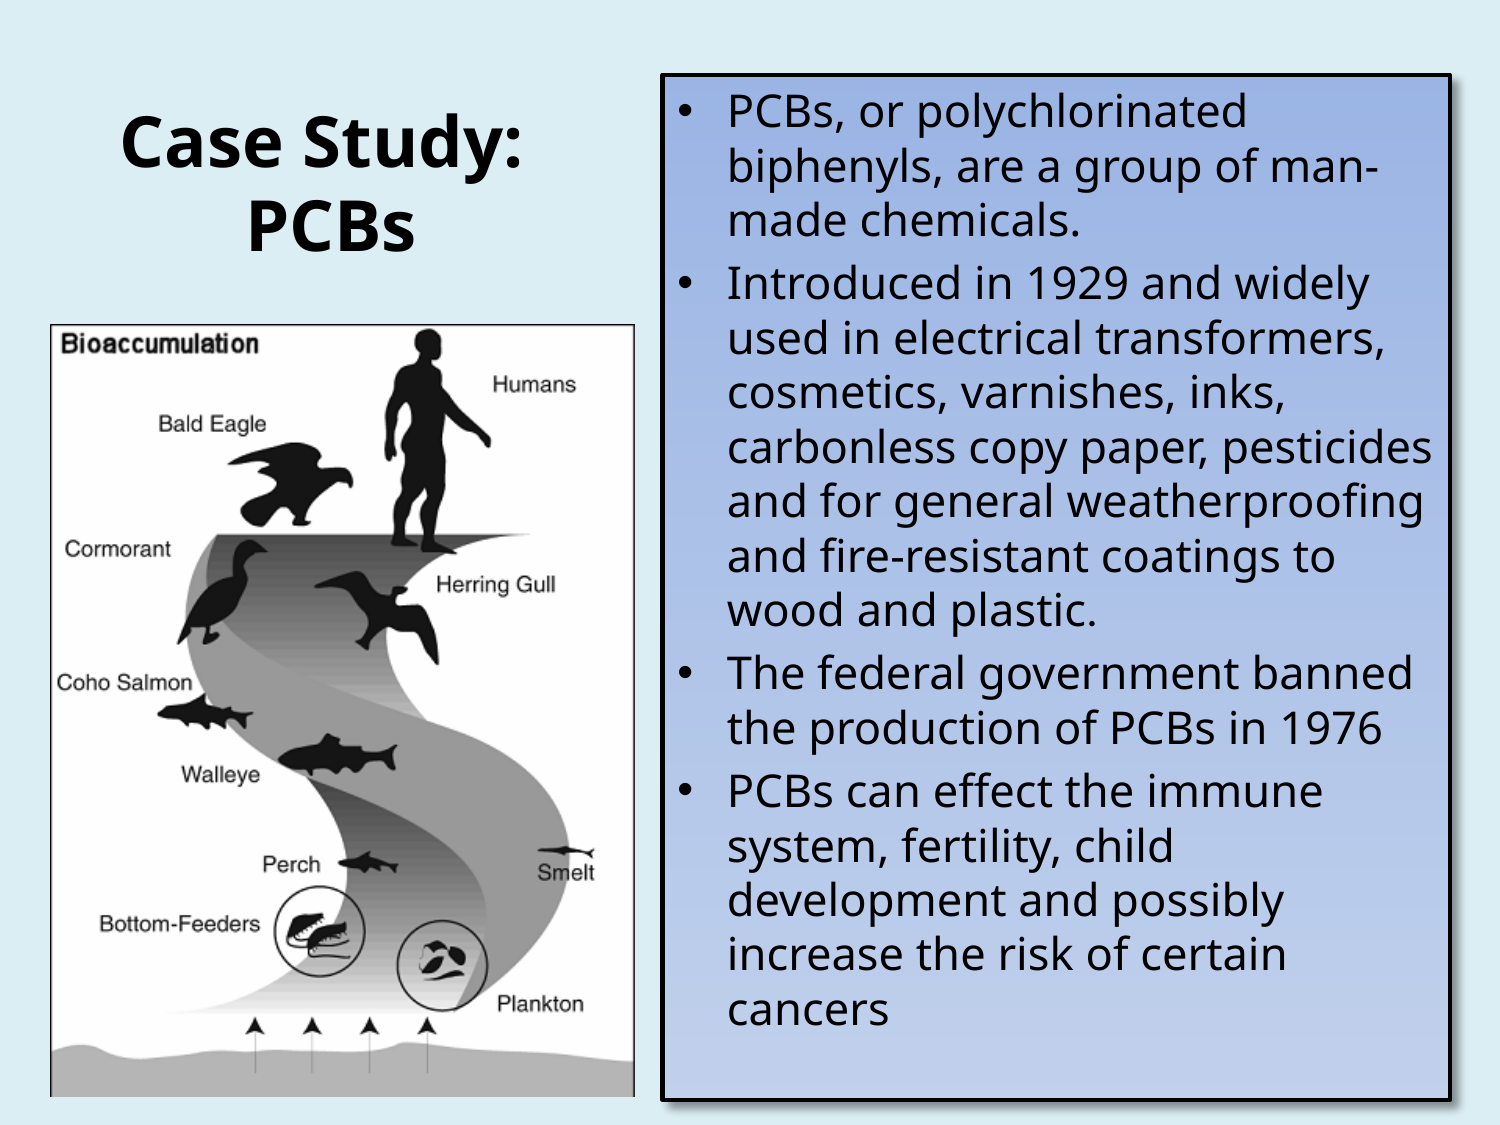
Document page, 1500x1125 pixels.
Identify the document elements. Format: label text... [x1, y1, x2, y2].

picture [49, 324, 635, 1097]
list PCBs, or polychlorinated biphenyls, are a group of man-made chemicals. Introduced in 1929 and widely used in electrical transformers, cosmetics, varnishes, inks, carbonless copy paper, pesticides and for general weatherproofing and fire-resistant coatings to wood and plastic. The federal government banned the production of PCBs in 1976 PCBs can effect the immune system, fertility, child development and possibly increase the risk of certain cancers [662, 75, 1450, 1100]
title Case Study: PCBs [62, 87, 600, 275]
